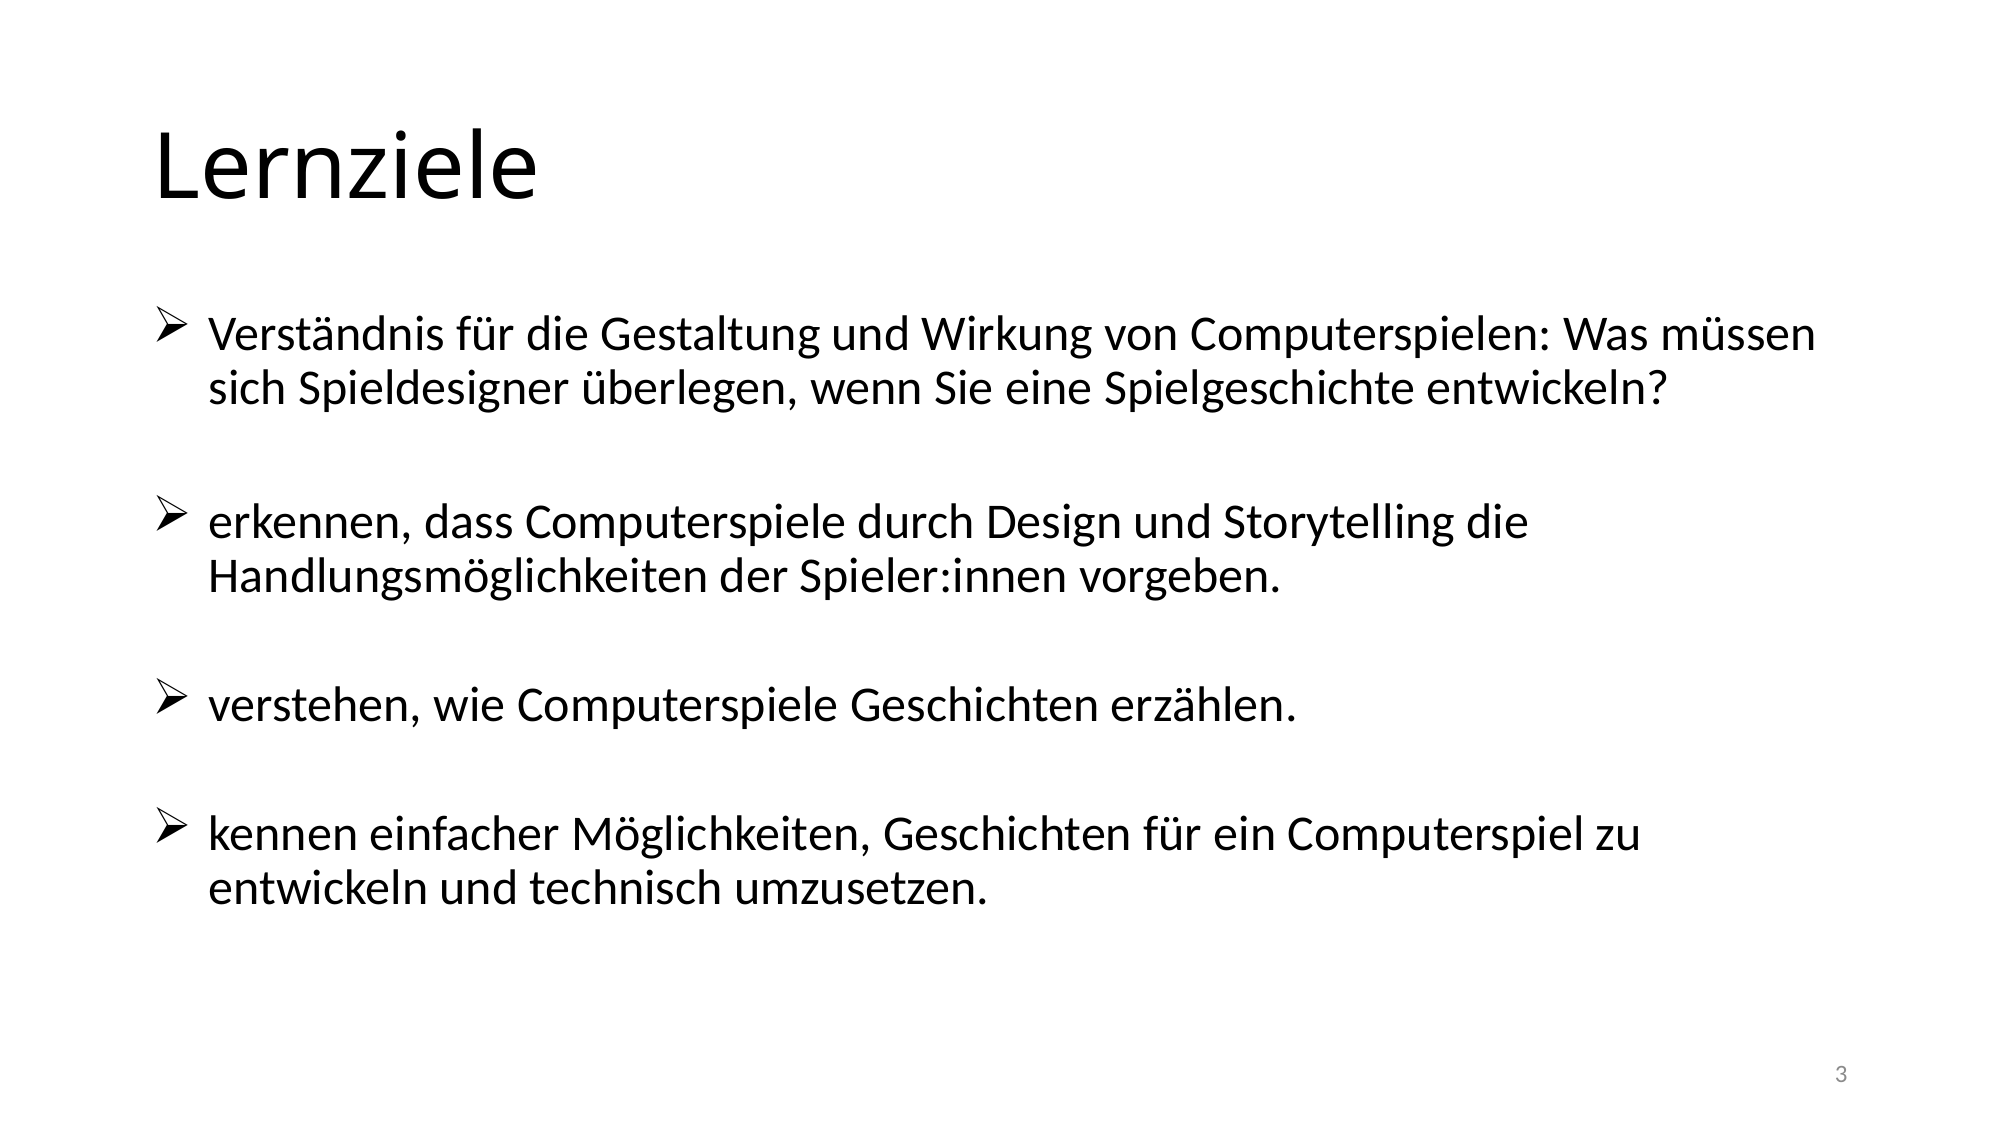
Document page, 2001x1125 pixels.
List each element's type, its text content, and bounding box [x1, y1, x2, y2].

slide_number 3 [1412, 1042, 1863, 1103]
title Lernziele [137, 59, 1863, 278]
list Verständnis für die Gestaltung und Wirkung von Computerspielen: Was müssen sich Spieldesigner überlegen, wenn Sie eine Spielgeschichte entwickeln? erkennen, dass Computerspiele durch Design und Storytelling die Handlungsmöglichkeiten der Spieler:innen vorgeben. verstehen, wie Computerspiele Geschichten erzählen. kennen einfacher Möglichkeiten, Geschichten für ein Computerspiel zu entwickeln und technisch umzusetzen. [137, 299, 1863, 1014]
